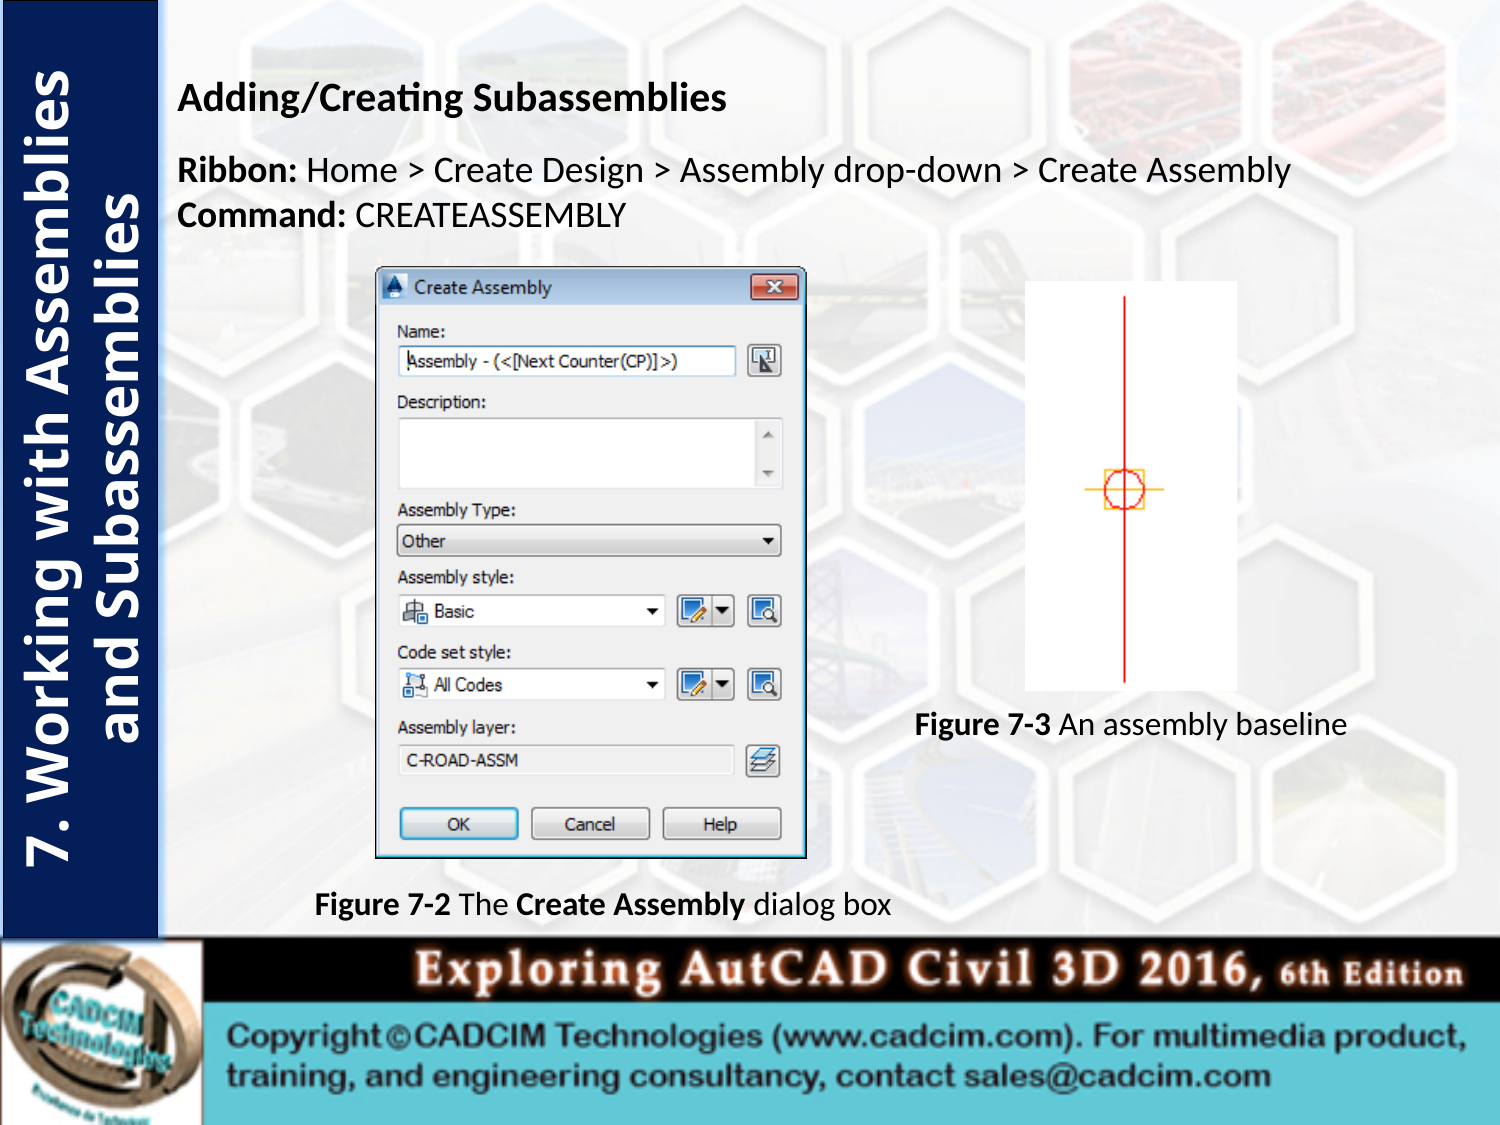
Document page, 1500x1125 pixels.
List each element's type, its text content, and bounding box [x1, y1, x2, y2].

text_box Figure 7-2 The Create Assembly dialog box [300, 874, 925, 930]
text_box Adding/Creating Subassemblies [162, 62, 913, 128]
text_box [899, 281, 1375, 750]
text_box Ribbon: Home > Create Design > Assembly drop-down > Create Assembly Command: CREATEASSEMBLY [162, 137, 1350, 243]
picture [0, 0, 1500, 1125]
